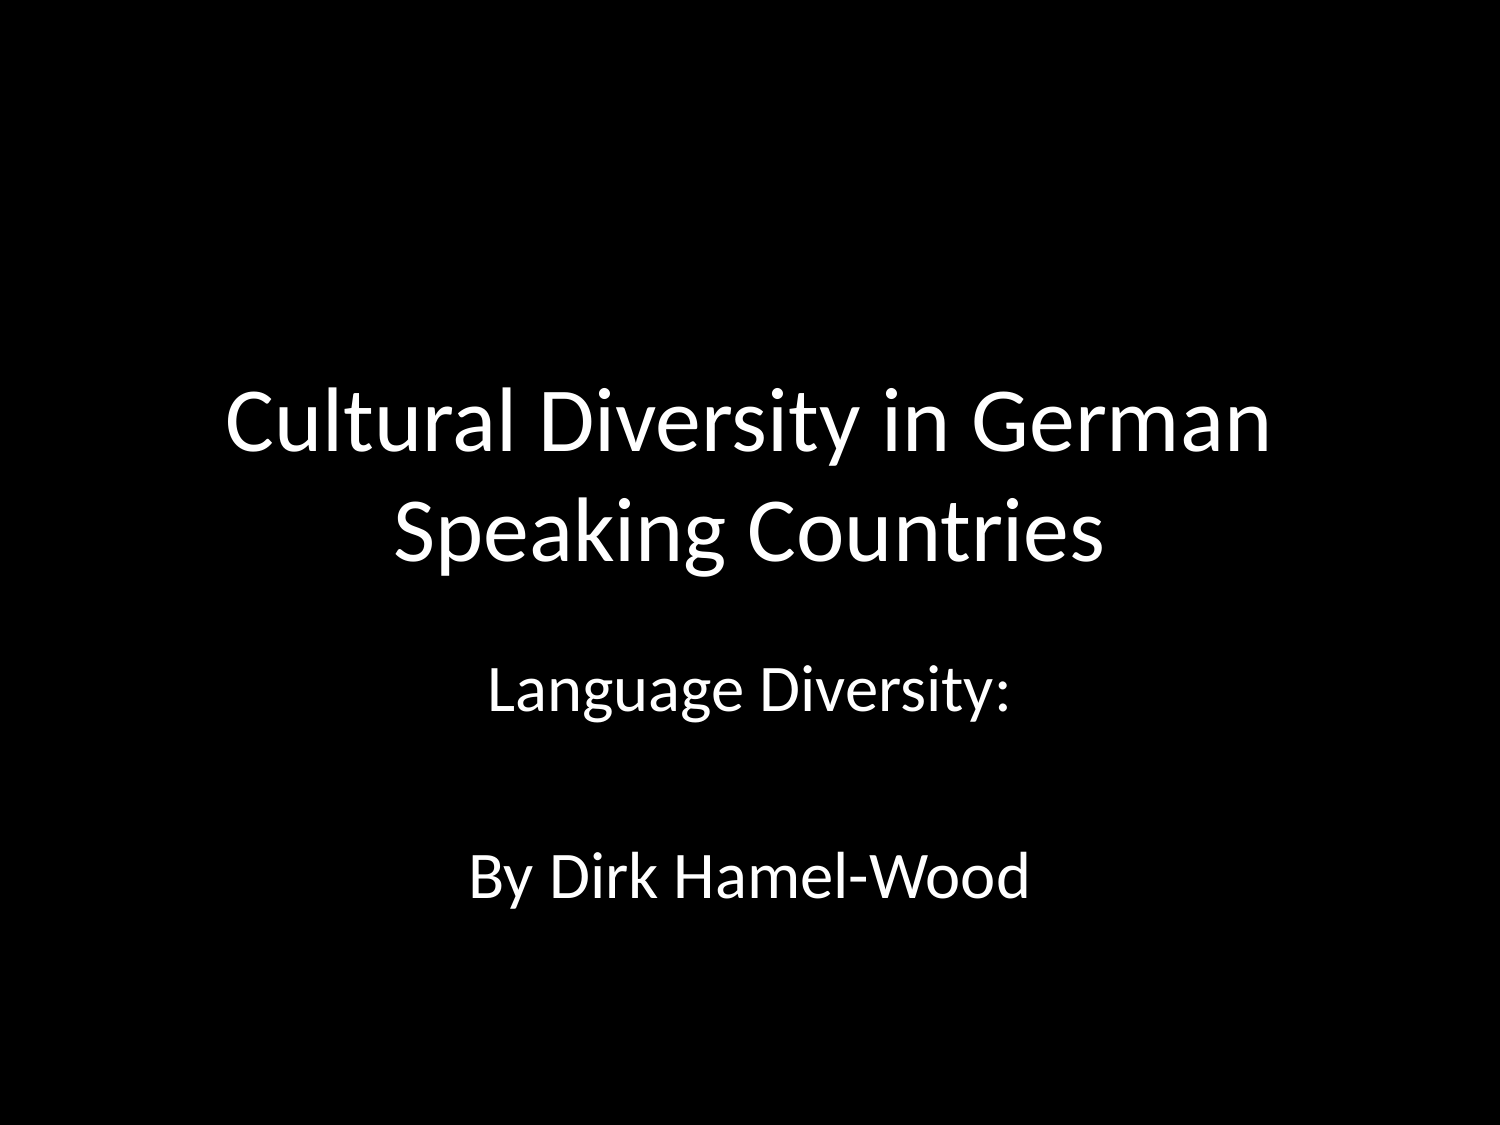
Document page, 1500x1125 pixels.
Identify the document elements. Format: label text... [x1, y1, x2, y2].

title Cultural Diversity in German Speaking Countries [112, 349, 1388, 591]
subtitle Language Diversity: By Dirk Hamel-Wood [225, 637, 1275, 925]
